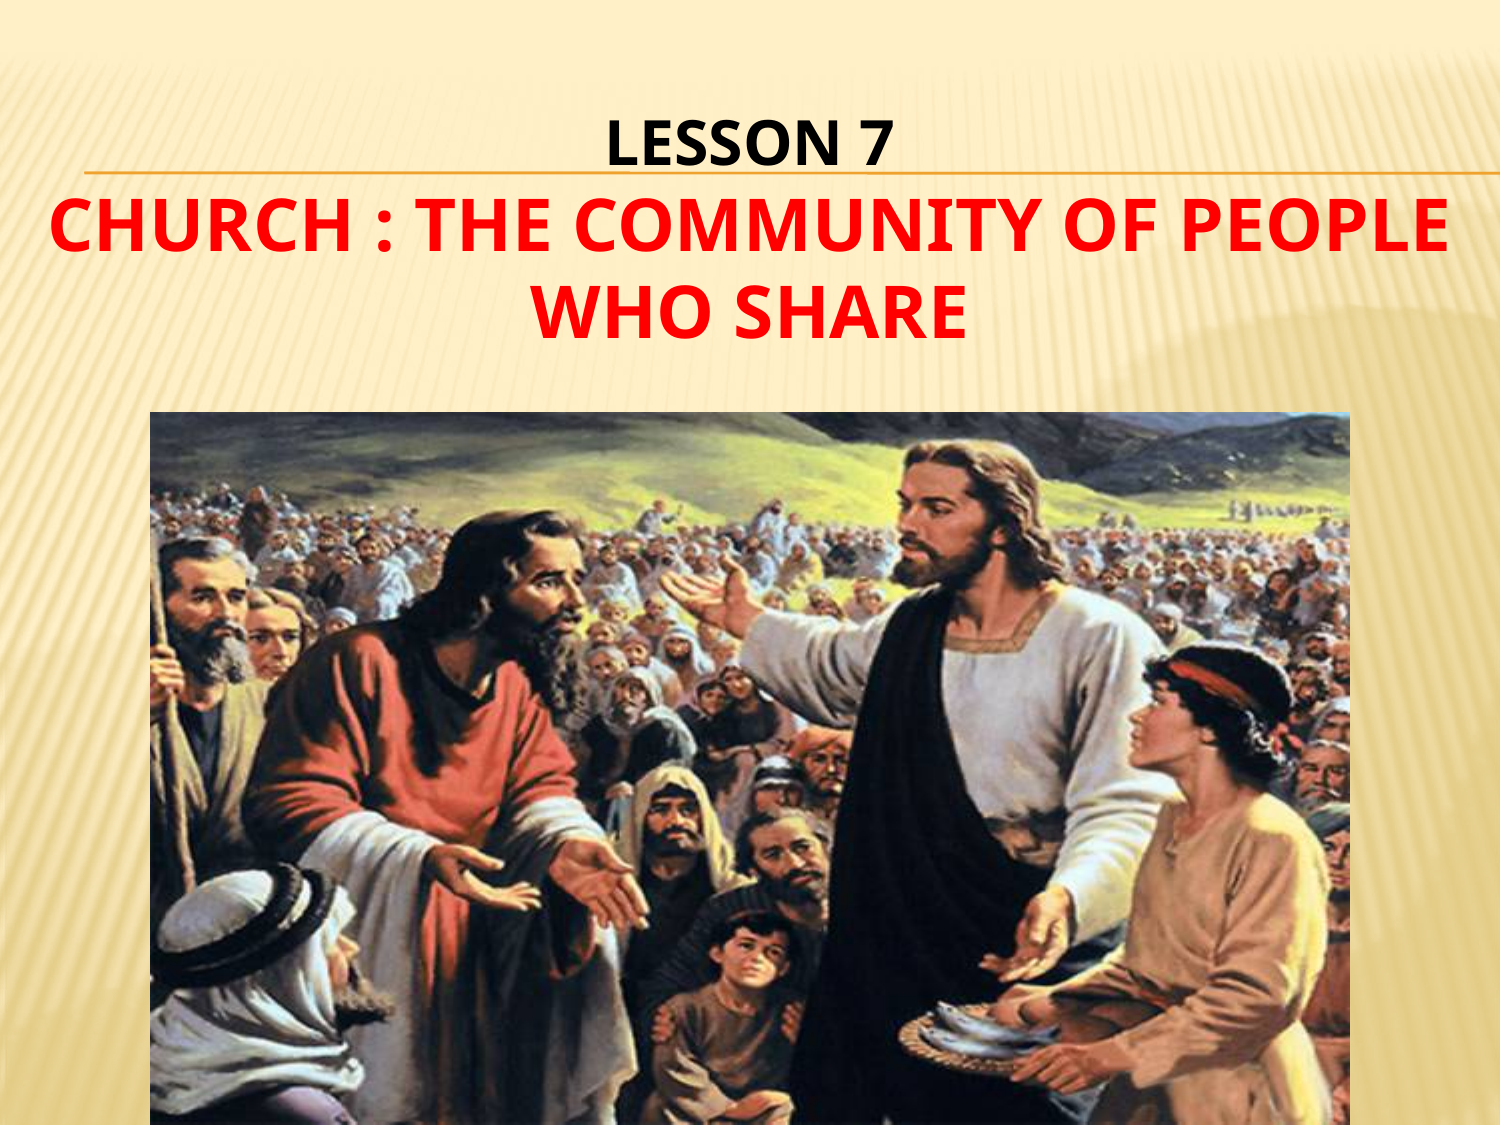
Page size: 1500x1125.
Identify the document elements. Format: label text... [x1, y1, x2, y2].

text_box LESSON 7 CHURCH : THE COMMUNITY OF PEOPLE WHO SHARE [0, 95, 1500, 361]
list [149, 412, 1351, 1125]
